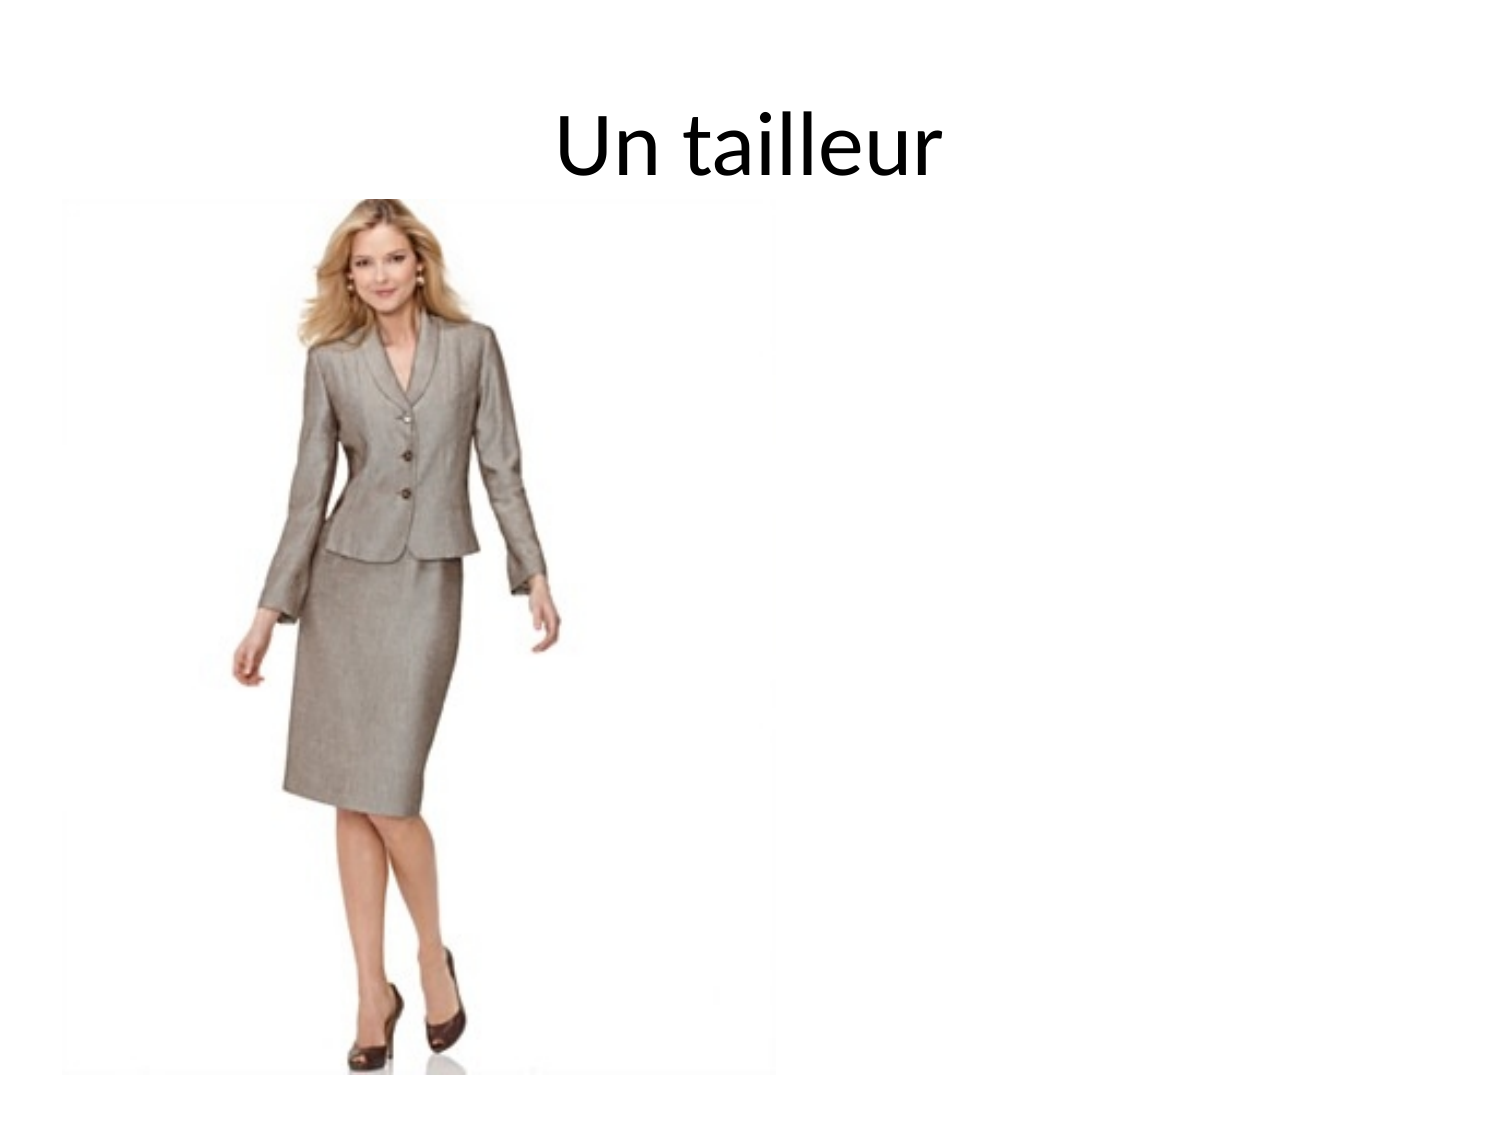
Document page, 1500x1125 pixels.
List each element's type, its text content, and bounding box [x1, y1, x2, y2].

title Un tailleur [75, 45, 1425, 233]
picture [62, 199, 776, 1076]
